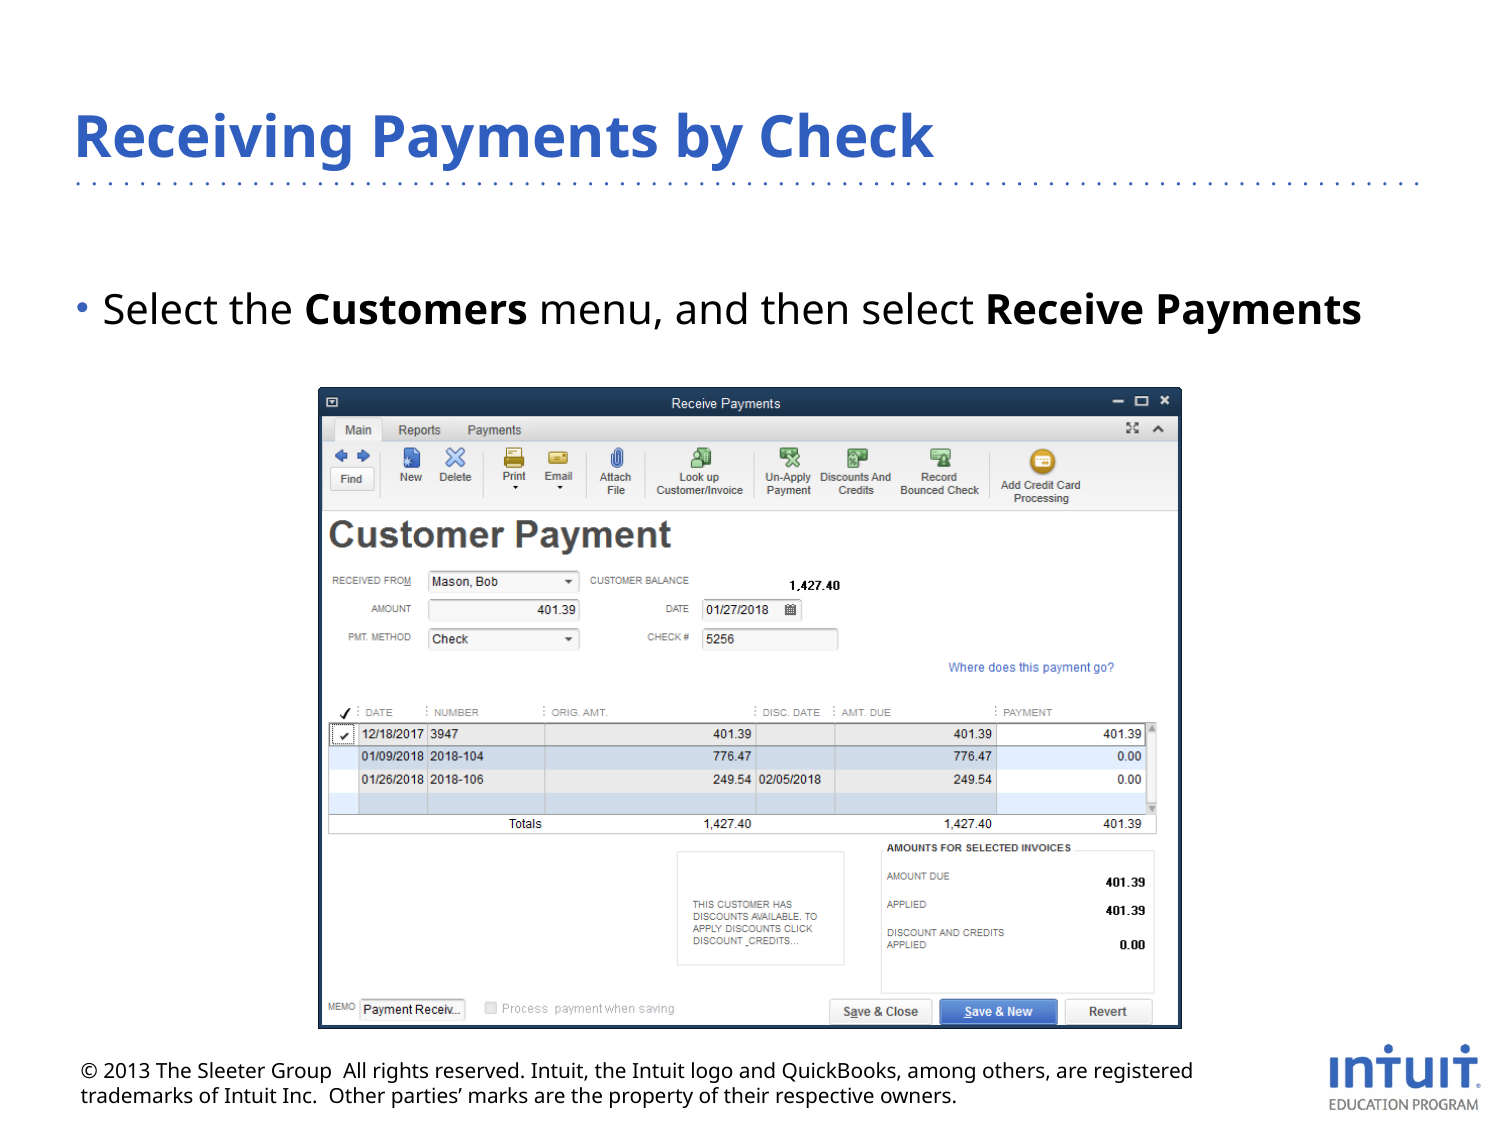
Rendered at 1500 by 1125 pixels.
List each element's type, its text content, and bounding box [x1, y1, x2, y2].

title Receiving Payments by Check [73, 62, 1424, 169]
picture [318, 387, 1182, 1030]
list Select the Customers menu, and then select Receive Payments [75, 275, 1438, 1018]
picture [1325, 1039, 1485, 1116]
